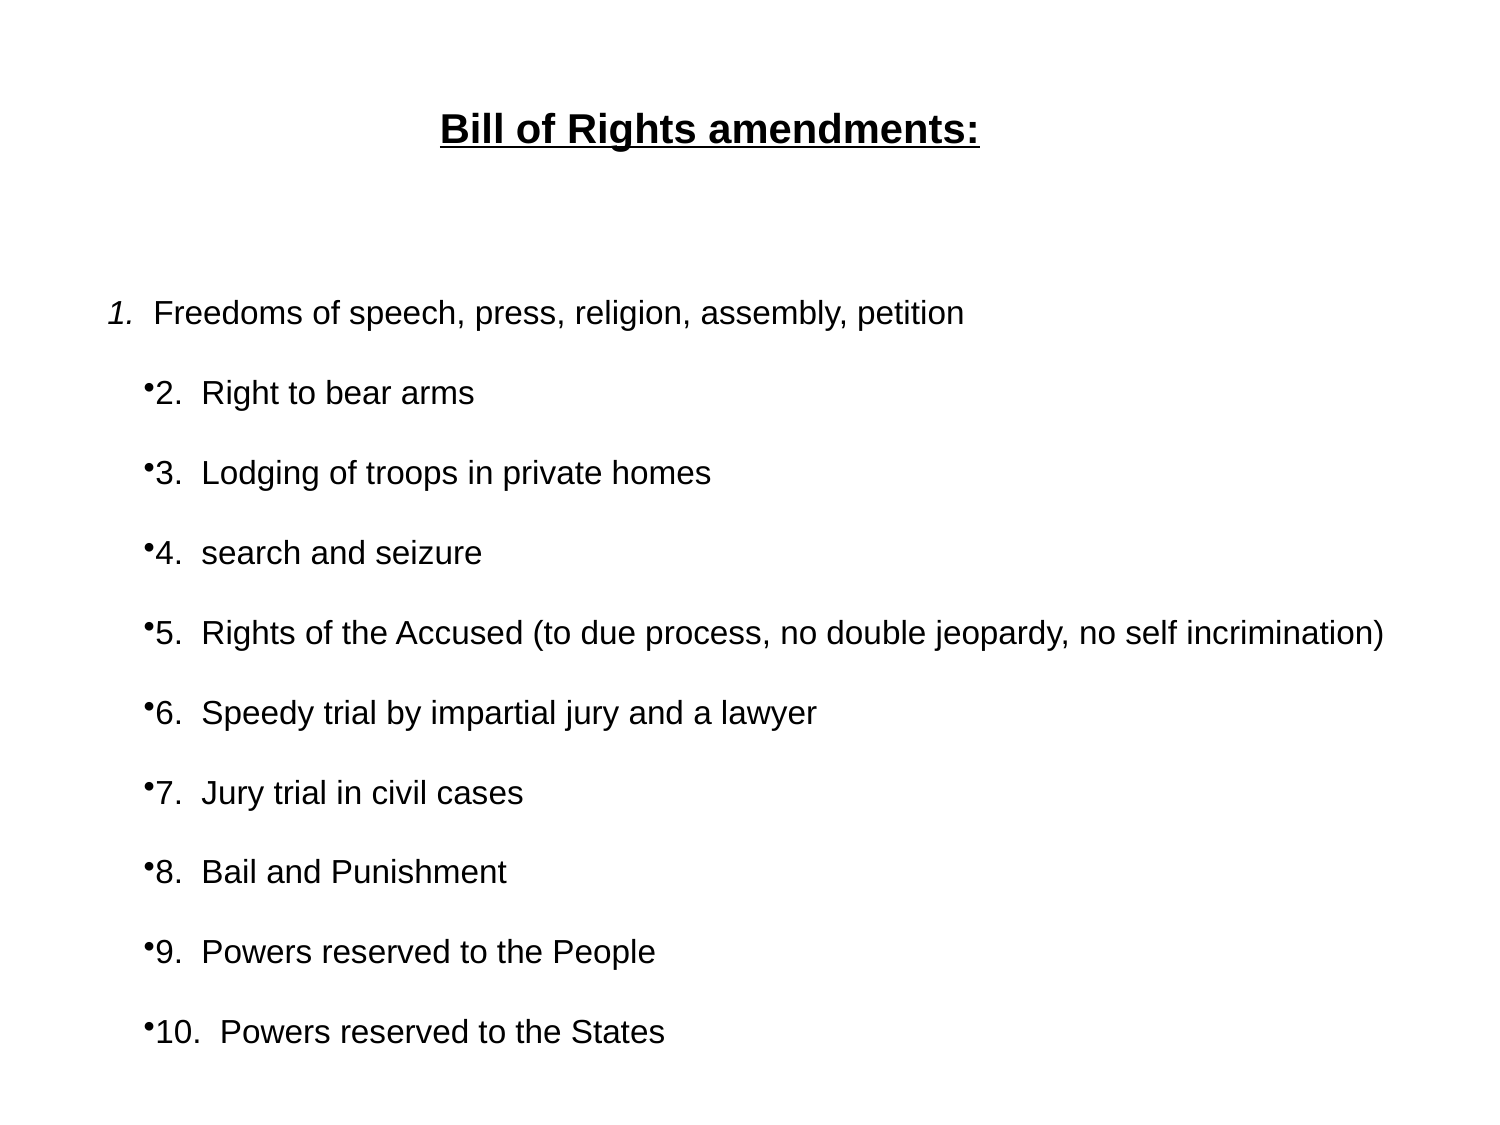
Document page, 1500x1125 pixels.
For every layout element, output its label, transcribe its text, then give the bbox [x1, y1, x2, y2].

text_box Bill of Rights amendments: 1. Freedoms of speech, press, religion, assembly, petition 2. Right to bear arms 3. Lodging of troops in private homes 4. search and seizure 5. Rights of the Accused (to due process, no double jeopardy, no self incrimination) 6. Speedy trial by impartial jury and a lawyer 7. Jury trial in civil cases 8. Bail and Punishment 9. Powers reserved to the People 10. Powers reserved to the States [33, 51, 1387, 1125]
